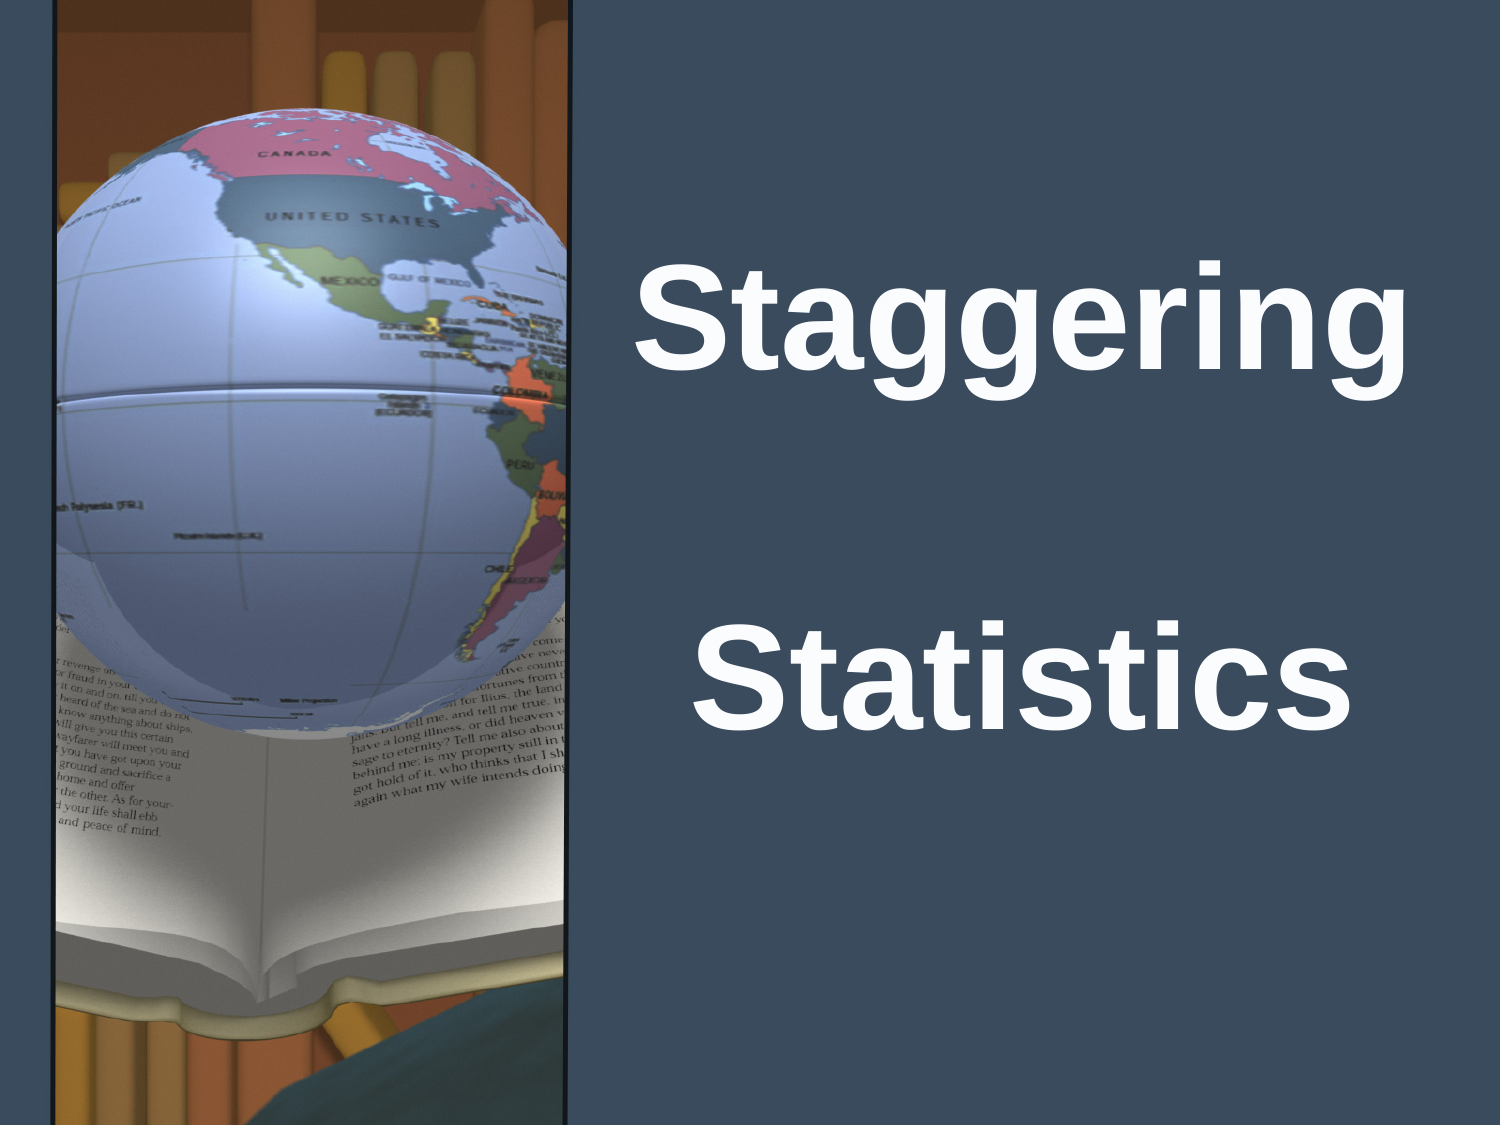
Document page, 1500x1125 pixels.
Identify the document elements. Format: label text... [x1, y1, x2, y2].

picture [0, 0, 1500, 1125]
text_box Staggering Statistics [615, 212, 1431, 768]
